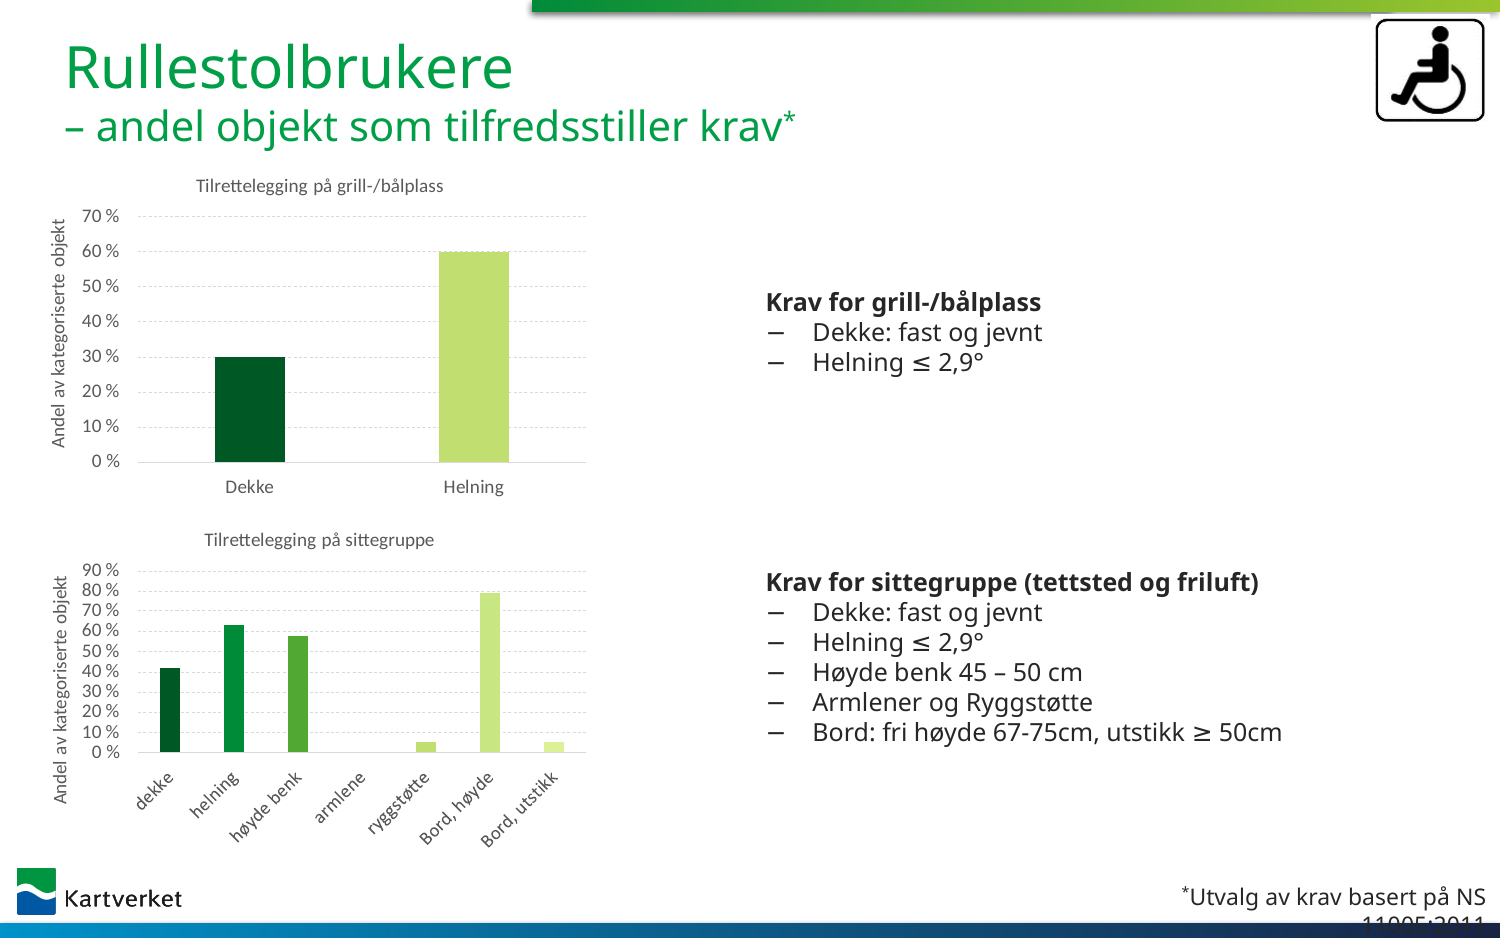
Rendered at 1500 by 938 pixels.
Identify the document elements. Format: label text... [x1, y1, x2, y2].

text_box Krav for sittegruppe (tettsted og friluft) Dekke: fast og jevnt Helning ≤ 2,9° Høyde benk 45 – 50 cm Armlener og Ryggstøtte Bord: fri høyde 67-75cm, utstikk ≥ 50cm [750, 559, 1500, 754]
text_box Rullestolbrukere – andel objekt som tilfredsstiller krav* [49, 14, 1431, 158]
picture [41, 520, 597, 859]
text_box *Utvalg av krav basert på NS 11005:2011 [1068, 873, 1500, 938]
text_box Krav for grill-/bålplass Dekke: fast og jevnt Helning ≤ 2,9° [750, 279, 1452, 384]
picture [41, 166, 597, 505]
picture [1371, 13, 1491, 127]
